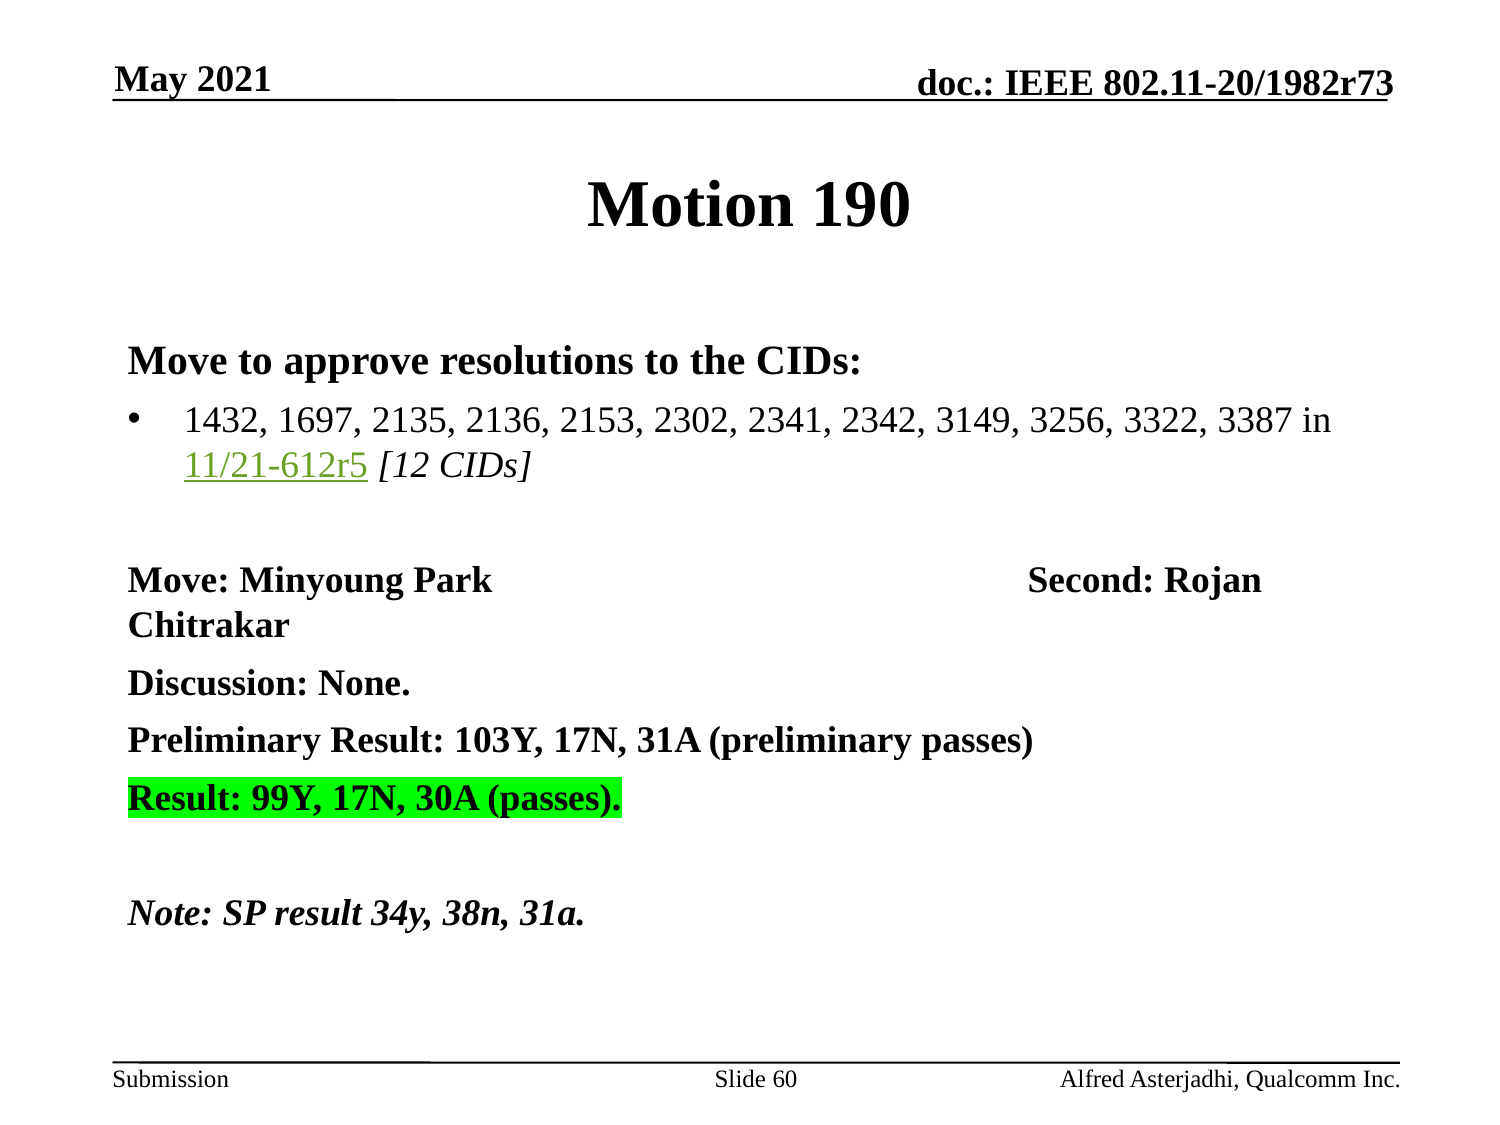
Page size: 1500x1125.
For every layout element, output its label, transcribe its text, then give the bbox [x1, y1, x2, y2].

footer Alfred Asterjadhi, Qualcomm Inc. [878, 1061, 1402, 1093]
list Move to approve resolutions to the CIDs: 1432, 1697, 2135, 2136, 2153, 2302, 2341, 2342, 3149, 3256, 3322, 3387 in 11/21-612r5 [12 CIDs] Move: Minyoung Park Second: Rojan Chitrakar Discussion: None. Preliminary Result: 103Y, 17N, 31A (preliminary passes) Result: 99Y, 17N, 30A (passes). Note: SP result 34y, 38n, 31a. [112, 324, 1388, 1000]
slide_number Slide 60 [712, 1061, 800, 1123]
title Motion 190 [112, 112, 1388, 288]
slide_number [114, 54, 423, 100]
